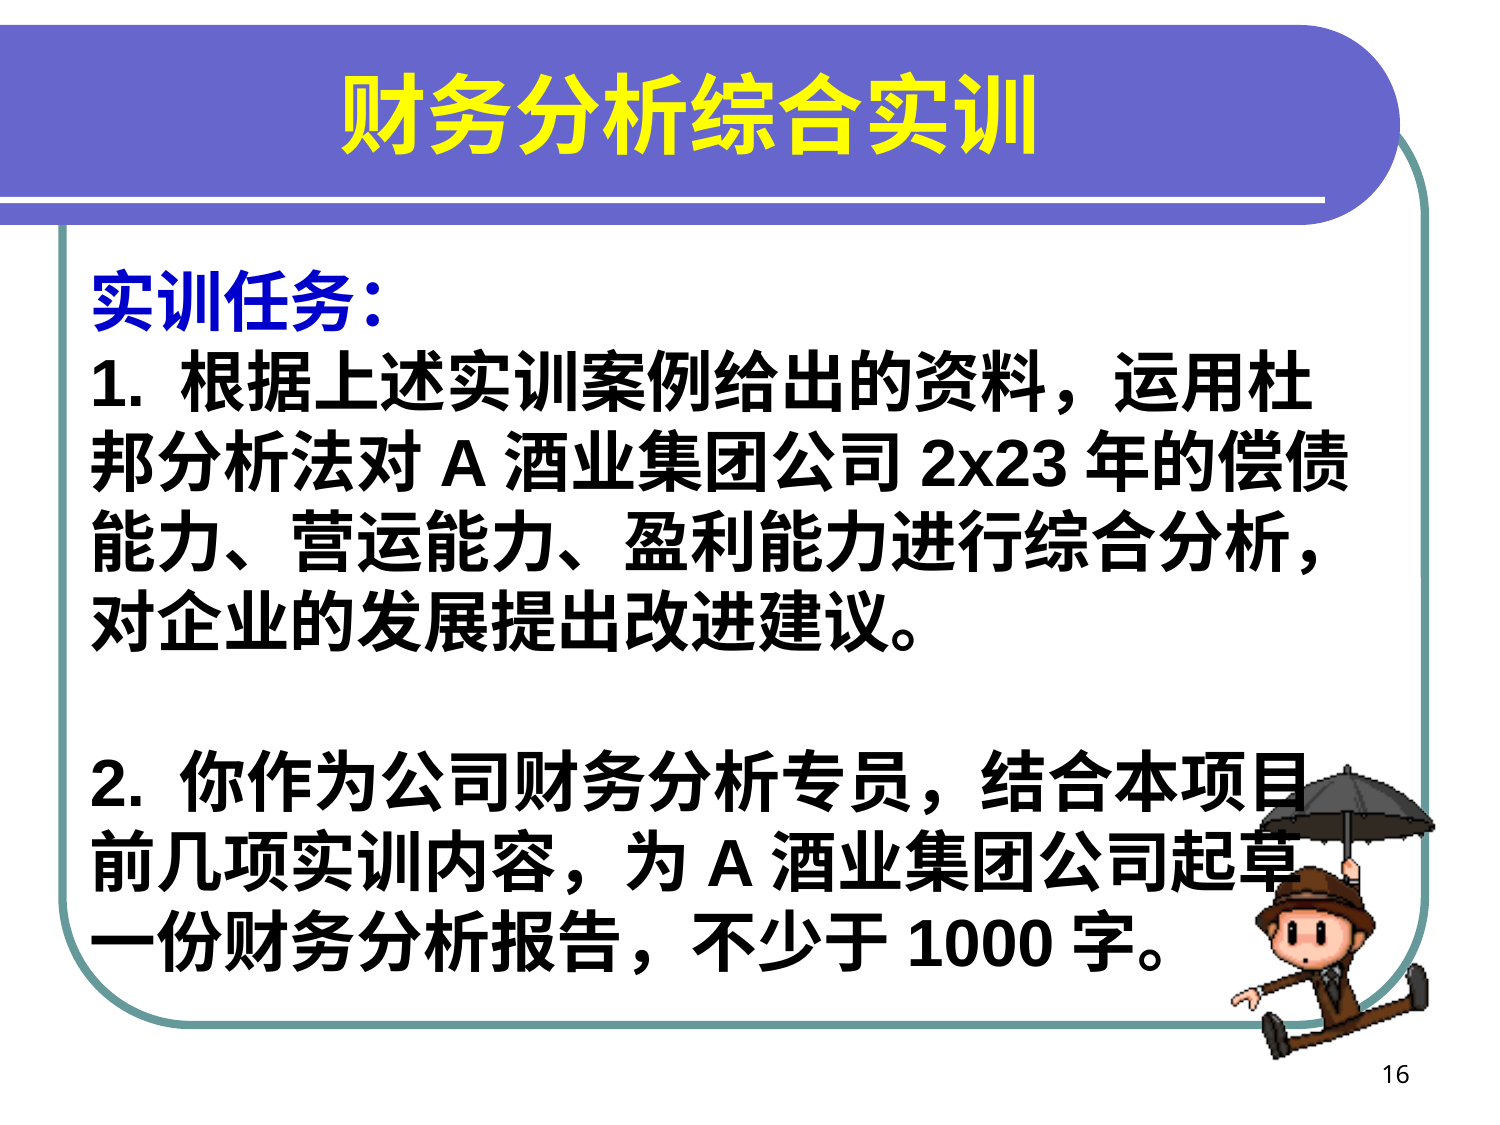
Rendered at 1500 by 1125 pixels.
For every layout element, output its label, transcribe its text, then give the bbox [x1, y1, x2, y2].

title 财务分析综合实训 [31, 37, 1348, 188]
slide_number 16 [1074, 1024, 1426, 1101]
picture [1173, 749, 1500, 1074]
text_box 实训任务： 1. 根据上述实训案例给出的资料，运用杜邦分析法对A酒业集团公司2x23年的偿债能力、营运能力、盈利能力进行综合分析，对企业的发展提出改进建议。 2. 你作为公司财务分析专员，结合本项目前几项实训内容，为A酒业集团公司起草一份财务分析报告，不少于1000字。 [75, 212, 1375, 1000]
